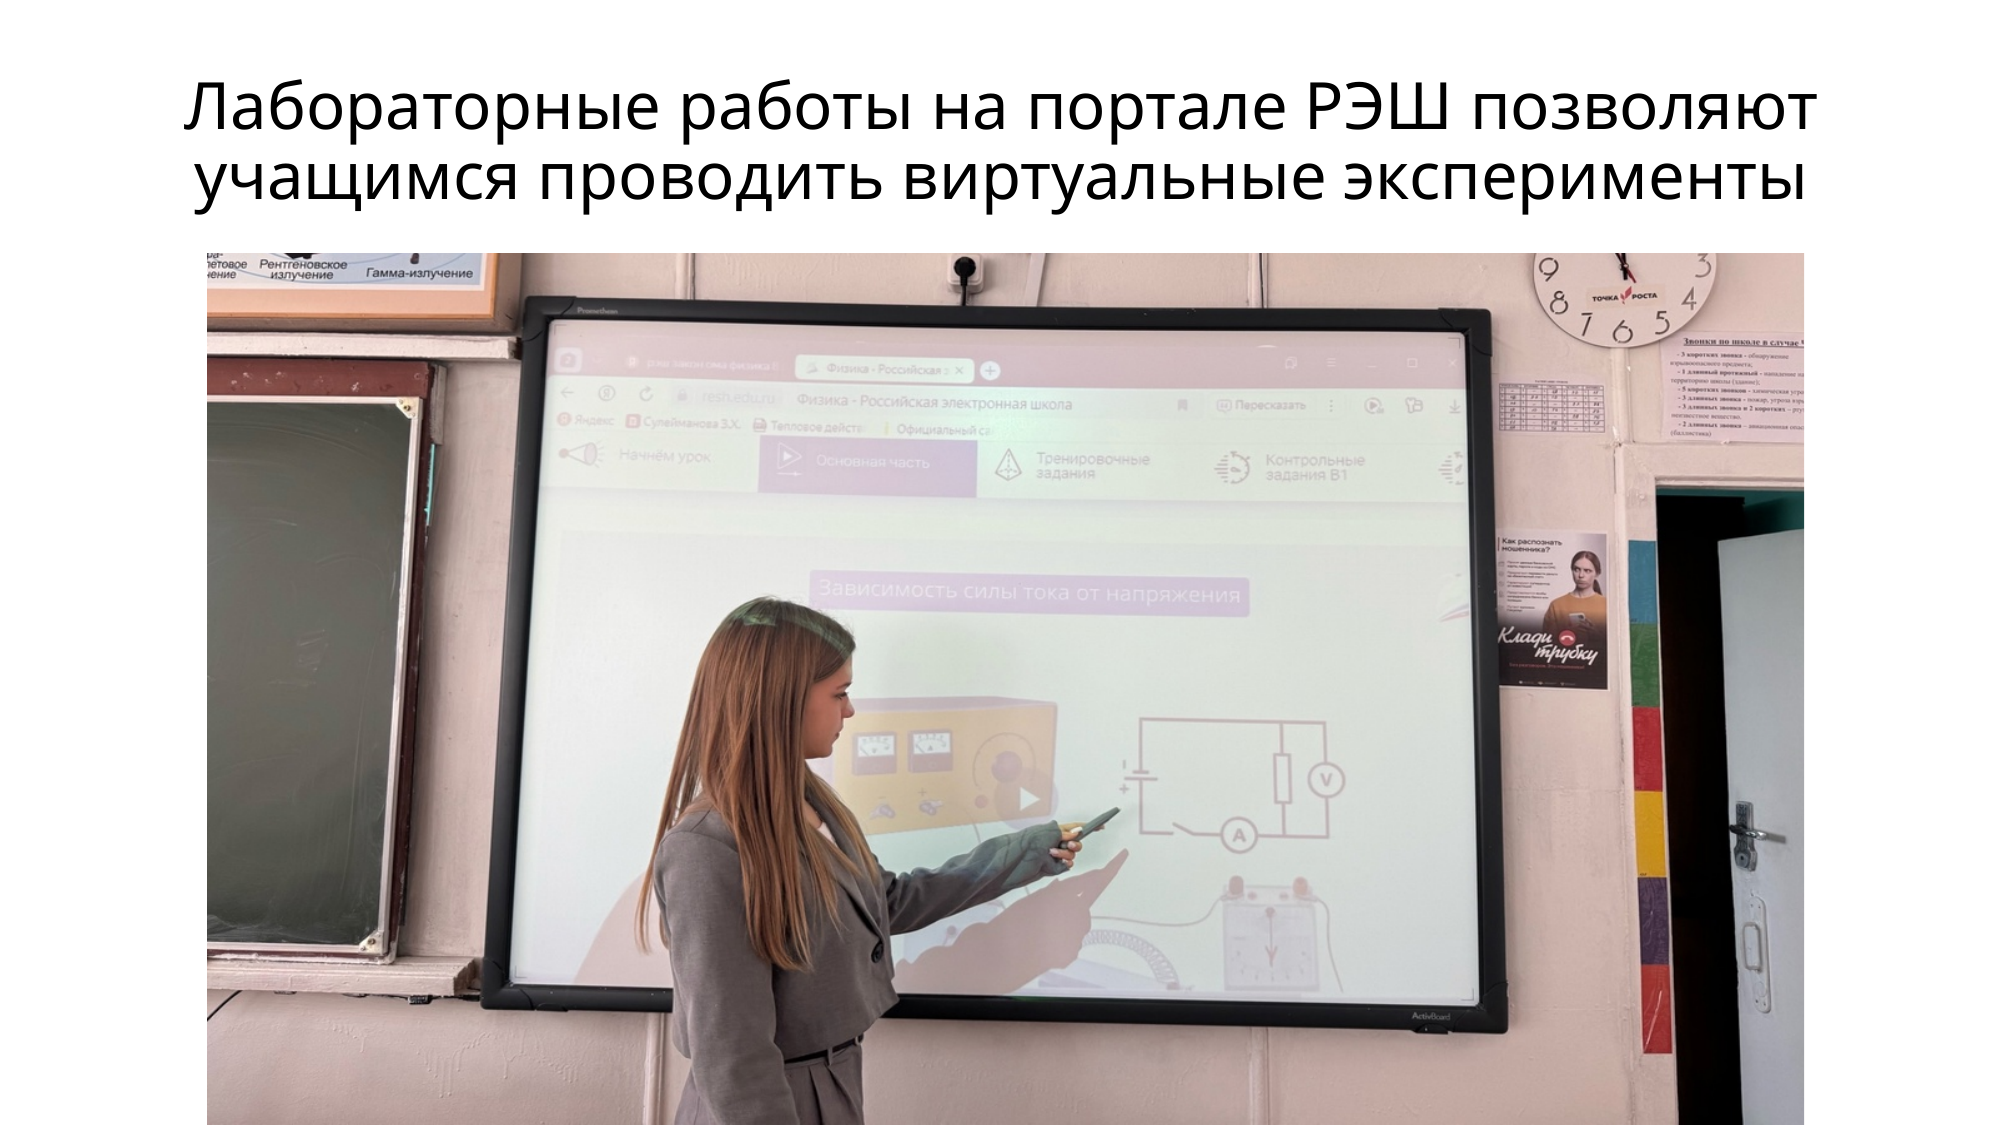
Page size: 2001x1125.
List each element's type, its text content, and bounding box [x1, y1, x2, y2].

picture [206, 253, 1805, 1125]
title Лабораторные работы на портале РЭШ позволяют учащимся проводить виртуальные эксперименты [139, 34, 1865, 252]
